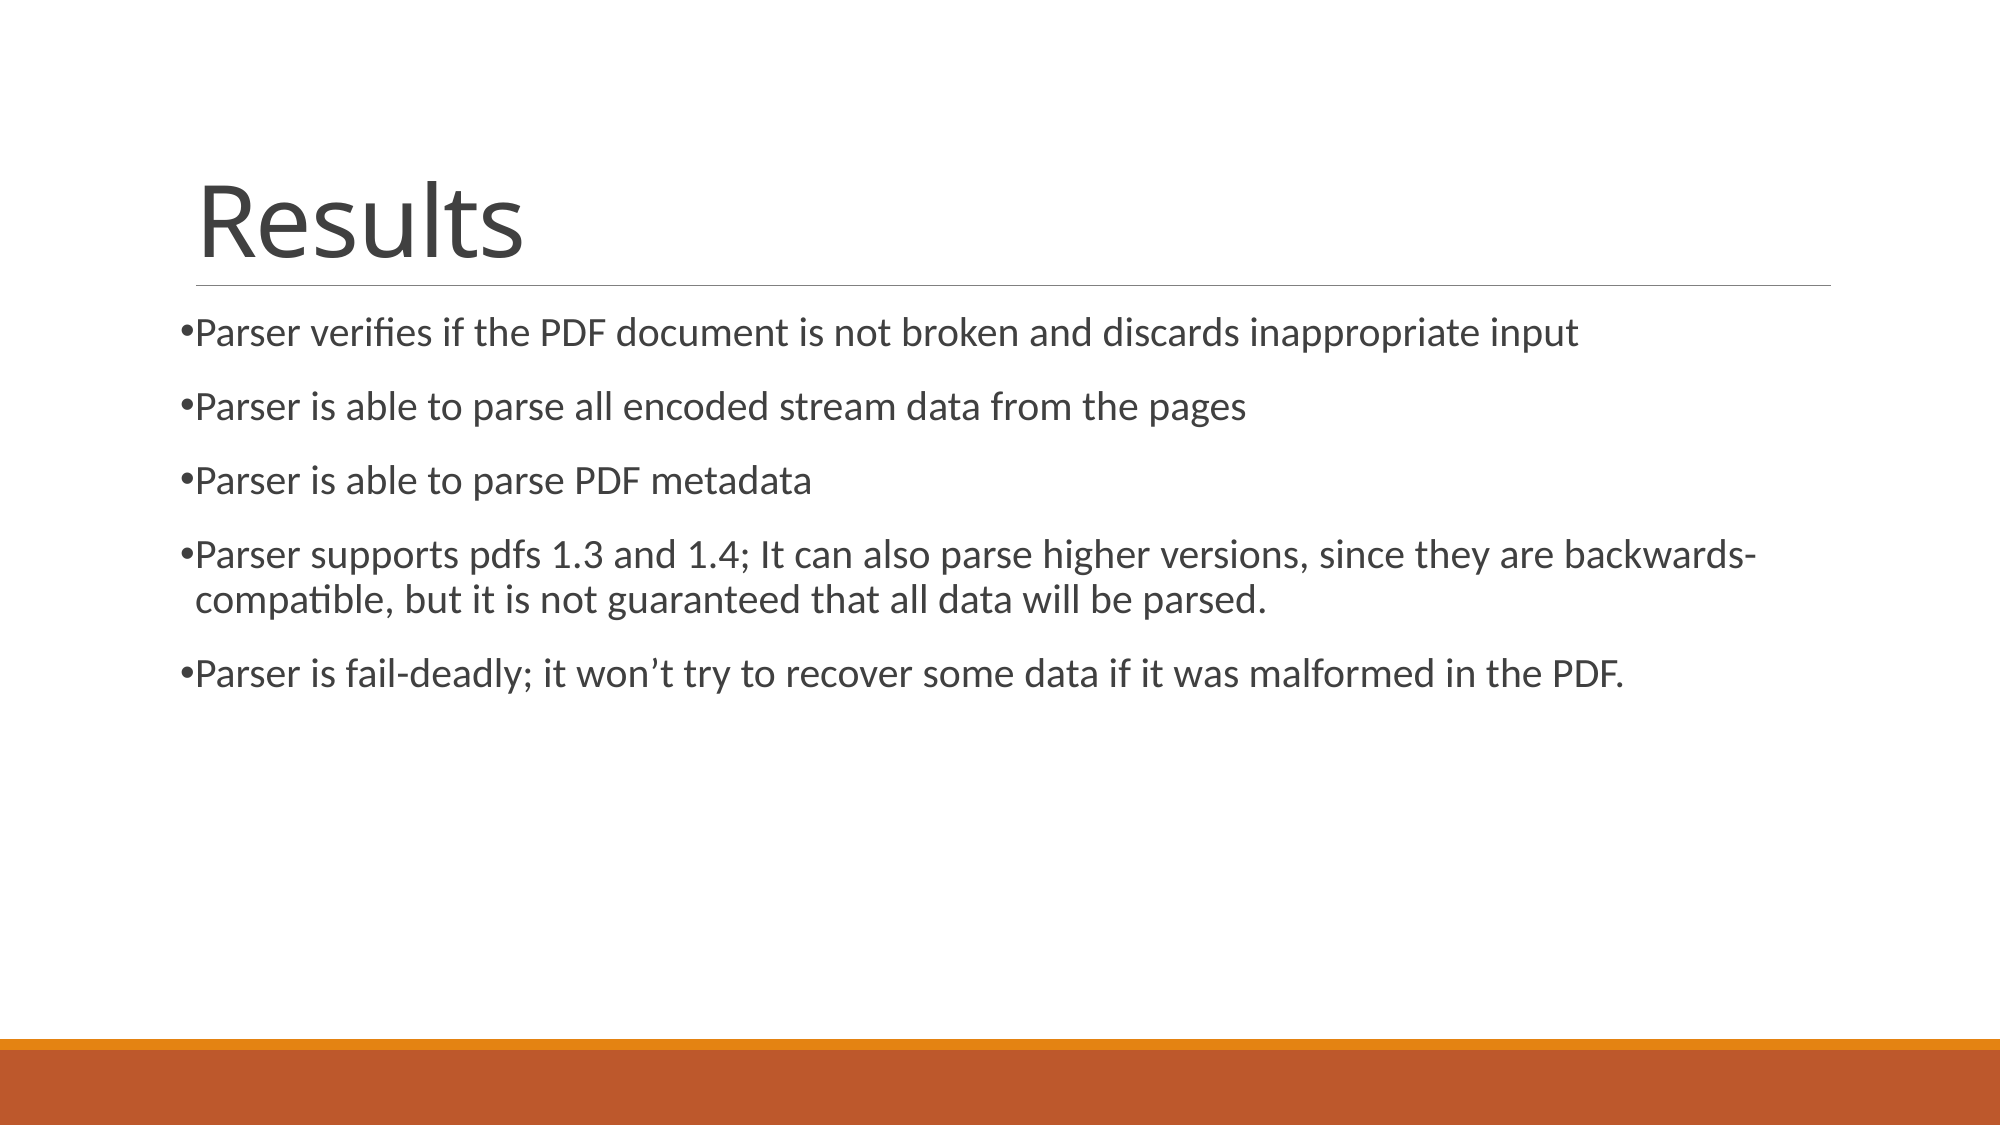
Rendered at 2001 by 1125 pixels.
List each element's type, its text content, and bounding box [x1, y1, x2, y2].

title Results [180, 47, 1830, 285]
list Parser verifies if the PDF document is not broken and discards inappropriate input Parser is able to parse all encoded stream data from the pages Parser is able to parse PDF metadata Parser supports pdfs 1.3 and 1.4; It can also parse higher versions, since they are backwards-compatible, but it is not guaranteed that all data will be parsed. Parser is fail-deadly; it won’t try to recover some data if it was malformed in the PDF. [180, 302, 1830, 963]
